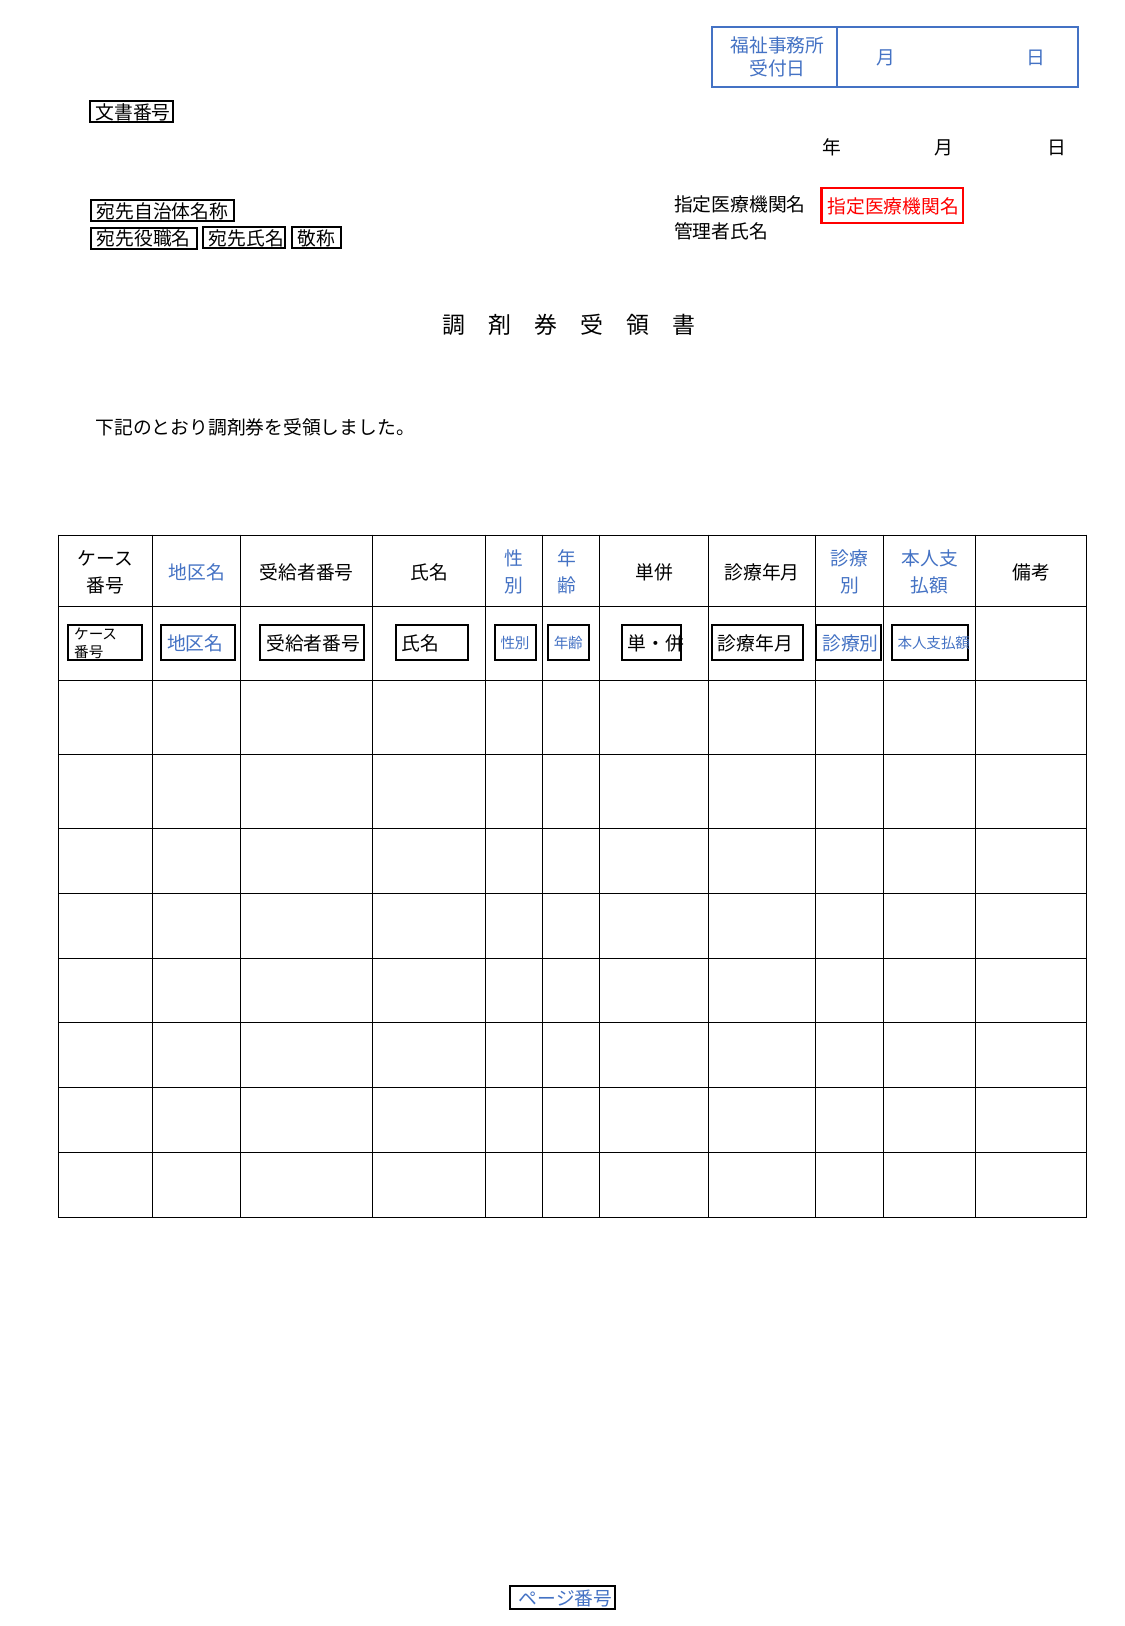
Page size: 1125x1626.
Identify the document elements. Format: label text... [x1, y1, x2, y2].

table_cell [373, 829, 485, 893]
table_cell [543, 959, 599, 1022]
table_cell [709, 1153, 815, 1217]
table_header ケース番号 [59, 536, 152, 606]
table_cell [816, 607, 883, 680]
table_cell [976, 1088, 1086, 1152]
table_cell [373, 959, 485, 1022]
table_cell [709, 755, 815, 828]
text_box 診療別 [815, 624, 882, 661]
table_cell [153, 681, 240, 754]
text_box 文書番号 [89, 100, 174, 123]
table_header 単併 [600, 536, 708, 606]
table_cell [816, 1023, 883, 1087]
table_cell [486, 681, 542, 754]
table_cell [816, 681, 883, 754]
table_cell [976, 1153, 1086, 1217]
table_cell [373, 681, 485, 754]
table_cell [59, 959, 152, 1022]
table_cell [543, 755, 599, 828]
table_cell [153, 959, 240, 1022]
table_header 本人支払額 [884, 536, 975, 606]
table_cell [241, 1153, 372, 1217]
table_header 年齢 [543, 536, 599, 606]
table_cell [373, 1023, 485, 1087]
table_cell [884, 1088, 975, 1152]
table_cell [241, 1088, 372, 1152]
table_cell [153, 607, 240, 680]
text_box 性別 [494, 624, 537, 661]
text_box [711, 26, 1079, 87]
table_header 診療別 [816, 536, 883, 606]
table_cell [600, 829, 708, 893]
table_cell [543, 681, 599, 754]
table_cell [816, 1153, 883, 1217]
table_cell [816, 1088, 883, 1152]
table_cell [976, 681, 1086, 754]
table_cell [709, 959, 815, 1022]
table_cell [373, 894, 485, 958]
table_cell [884, 894, 975, 958]
table_cell [709, 607, 815, 680]
table_cell [816, 755, 883, 828]
table_cell [600, 607, 708, 680]
table_cell [59, 681, 152, 754]
table_cell [373, 755, 485, 828]
text_box 年齢 [547, 624, 590, 661]
text_box 本人支払額 [891, 624, 969, 661]
text_box 下記のとおり調剤券を受領しました。 [89, 415, 1037, 438]
table_header 地区名 [153, 536, 240, 606]
table_cell [59, 755, 152, 828]
table_cell [976, 829, 1086, 893]
table_cell [976, 607, 1086, 680]
table_cell [373, 1153, 485, 1217]
table_header 診療年月 [709, 536, 815, 606]
table_cell [816, 894, 883, 958]
table_cell [709, 681, 815, 754]
table_cell [241, 894, 372, 958]
text_box 年 月 日 [815, 133, 1005, 162]
table_cell [976, 1023, 1086, 1087]
table_cell [486, 1153, 542, 1217]
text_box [90, 200, 342, 249]
table_cell [884, 607, 975, 680]
table_cell [153, 894, 240, 958]
text_box ページ番号 [509, 1585, 616, 1610]
table_cell [153, 1023, 240, 1087]
table_header 受給者番号 [241, 536, 372, 606]
table_cell [600, 1153, 708, 1217]
table_cell [486, 607, 542, 680]
table_cell [884, 1023, 975, 1087]
table_cell [241, 755, 372, 828]
table_cell [543, 894, 599, 958]
table_cell [153, 755, 240, 828]
table_cell [486, 755, 542, 828]
table_header 性別 [486, 536, 542, 606]
table_cell [884, 1153, 975, 1217]
table_cell [976, 755, 1086, 828]
text_box 指定医療機関名 [667, 192, 811, 215]
table_cell [600, 681, 708, 754]
table_cell [59, 607, 152, 680]
table_cell [486, 1023, 542, 1087]
table_cell [241, 829, 372, 893]
table_cell [600, 894, 708, 958]
table_cell [709, 1088, 815, 1152]
table_cell [600, 959, 708, 1022]
table_cell [486, 894, 542, 958]
table_cell [153, 1088, 240, 1152]
table_cell [153, 1153, 240, 1217]
table_cell [59, 1023, 152, 1087]
table_header 備考 [976, 536, 1086, 606]
table_cell [884, 755, 975, 828]
table_cell [543, 1088, 599, 1152]
table_cell [486, 829, 542, 893]
table_cell [600, 1023, 708, 1087]
table_cell [600, 755, 708, 828]
table_cell [884, 829, 975, 893]
table_cell [59, 829, 152, 893]
table_cell [543, 607, 599, 680]
table_cell [976, 959, 1086, 1022]
table_cell [976, 894, 1086, 958]
text_box 単・併 [621, 624, 682, 661]
table_cell [709, 829, 815, 893]
text_box 調 剤 券 受 領 書 [96, 302, 1042, 346]
text_box 管理者氏名 [667, 220, 776, 243]
table_cell [241, 959, 372, 1022]
table_cell [373, 1088, 485, 1152]
text_box ケース 番号 [67, 624, 143, 661]
text_box 指定医療機関名 [820, 187, 964, 224]
table_cell [59, 1153, 152, 1217]
table_cell [543, 1153, 599, 1217]
table_cell [816, 959, 883, 1022]
table_cell [884, 681, 975, 754]
table_cell [486, 1088, 542, 1152]
table_cell [709, 1023, 815, 1087]
text_box 地区名 [160, 624, 236, 661]
table_cell [709, 894, 815, 958]
table_cell [816, 829, 883, 893]
table_cell [600, 1088, 708, 1152]
text_box 診療年月 [711, 624, 804, 661]
text_box 氏名 [395, 624, 469, 661]
table_cell [543, 829, 599, 893]
table_header 氏名 [373, 536, 485, 606]
table_cell [153, 829, 240, 893]
table_cell [241, 1023, 372, 1087]
table_cell [486, 959, 542, 1022]
table_cell [884, 959, 975, 1022]
table_cell [59, 1088, 152, 1152]
table_cell [241, 681, 372, 754]
table_cell [543, 1023, 599, 1087]
table_cell [373, 607, 485, 680]
text_box 受給者番号 [259, 624, 365, 661]
table_cell [59, 894, 152, 958]
table_cell [241, 607, 372, 680]
